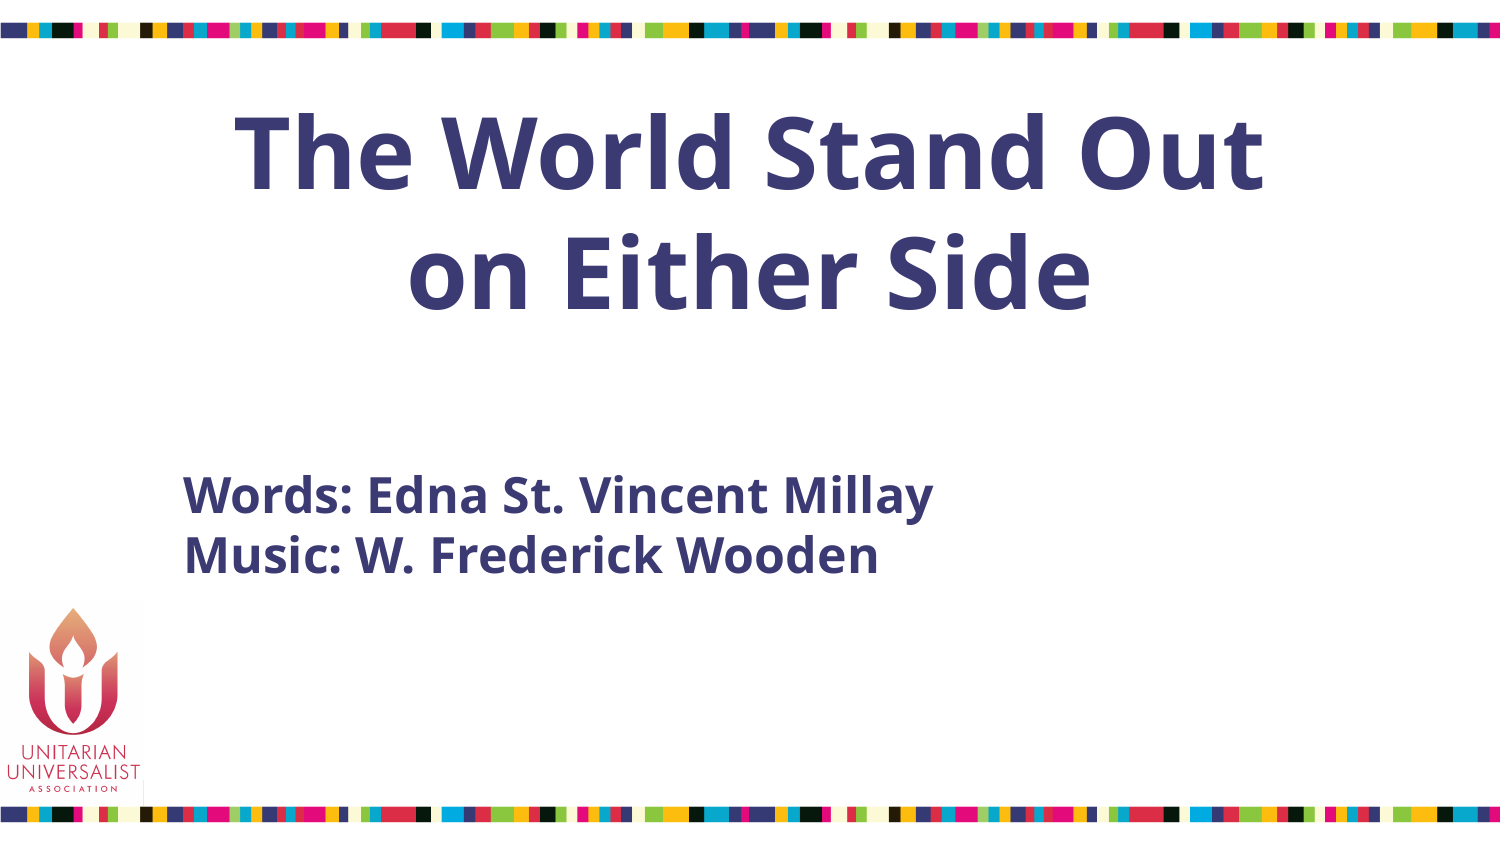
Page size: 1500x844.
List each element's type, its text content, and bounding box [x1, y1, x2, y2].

text_box The World Stand Out on Either Side [74, 75, 1425, 345]
text_box Words: Edna St. Vincent Millay Music: W. Frederick Wooden [168, 448, 1495, 659]
picture [0, 22, 1500, 40]
picture [0, 600, 1500, 824]
